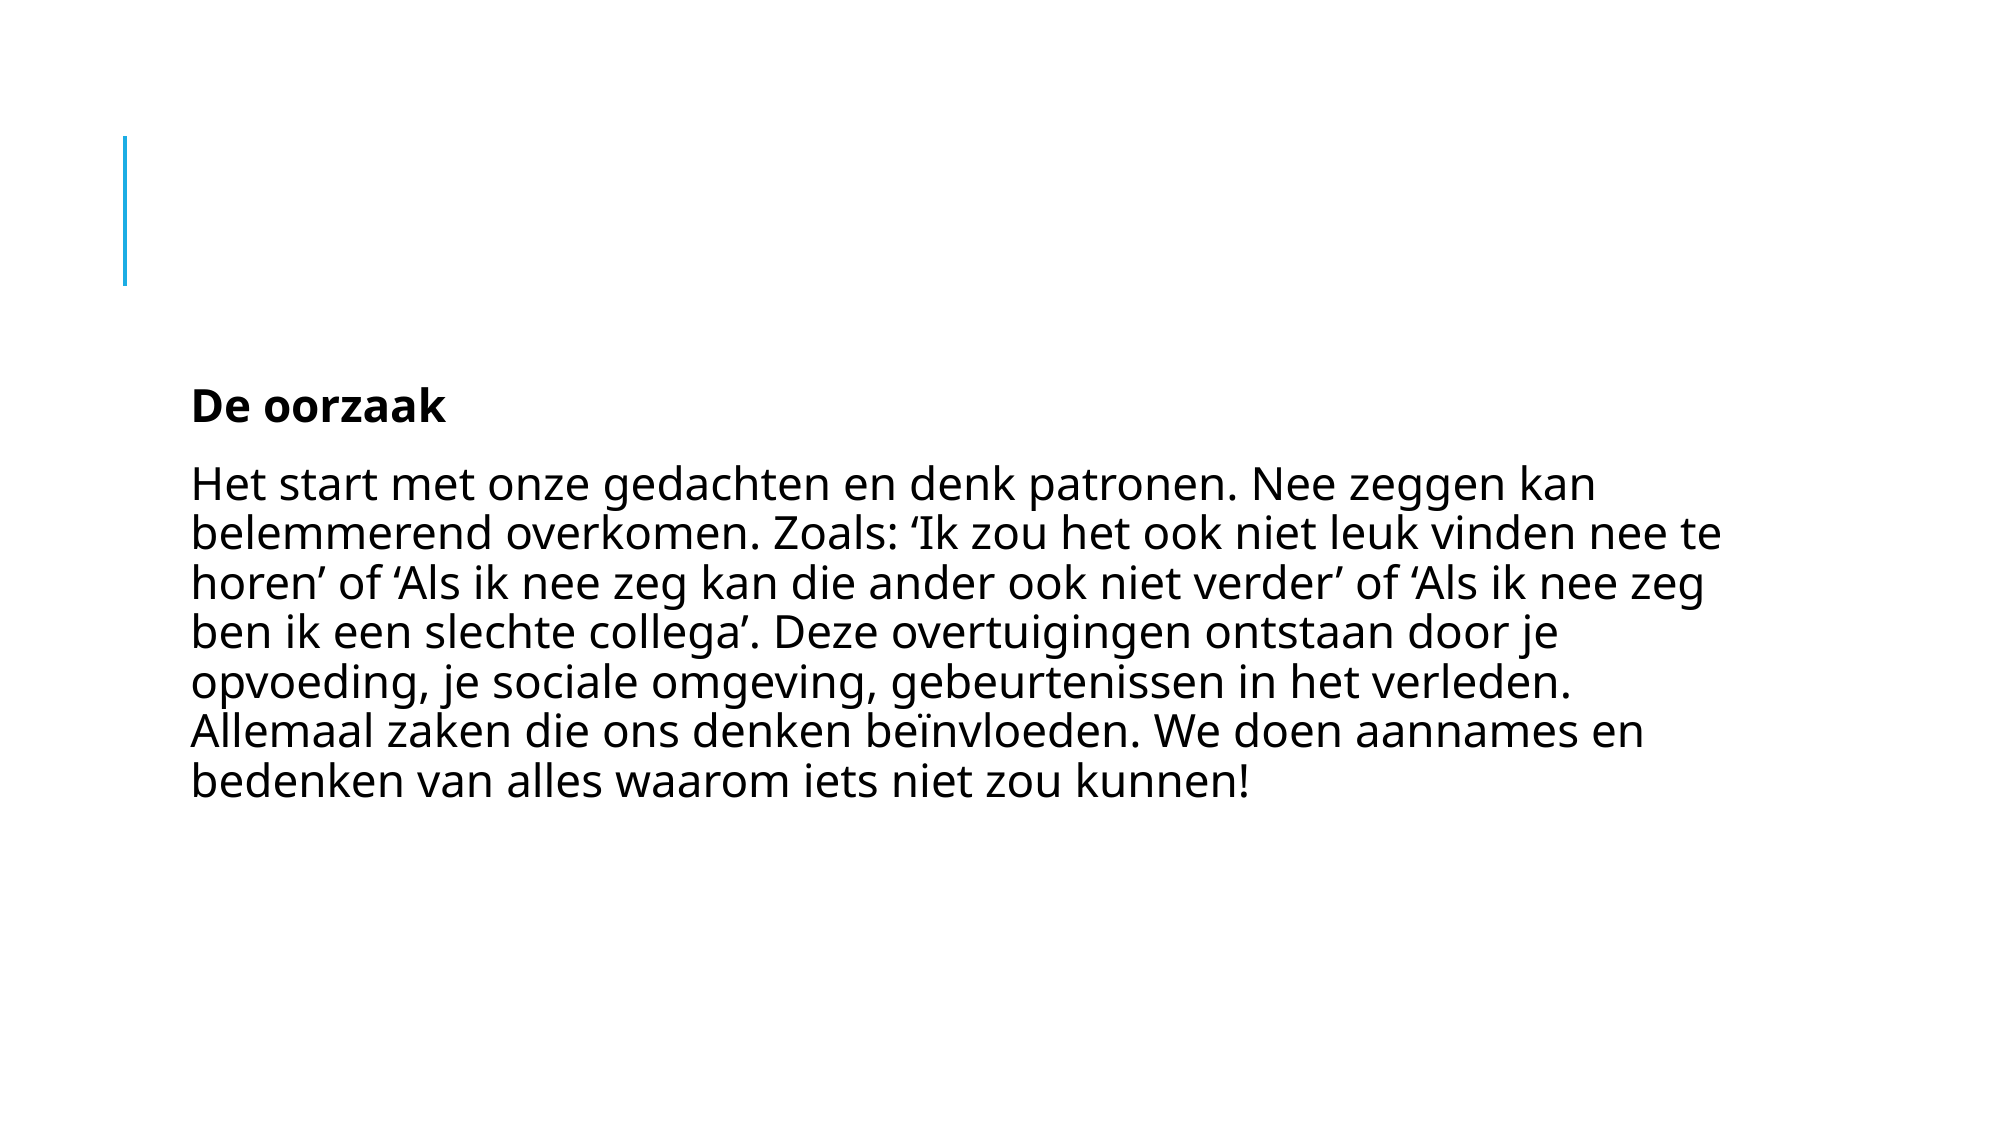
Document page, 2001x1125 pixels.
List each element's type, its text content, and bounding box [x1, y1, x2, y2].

list De oorzaak Het start met onze gedachten en denk patronen. Nee zeggen kan belemmerend overkomen. Zoals: ‘Ik zou het ook niet leuk vinden nee te horen’ of ‘Als ik nee zeg kan die ander ook niet verder’ of ‘Als ik nee zeg ben ik een slechte collega’. Deze overtuigingen ontstaan door je opvoeding, je sociale omgeving, gebeurtenissen in het verleden. Allemaal zaken die ons denken beïnvloeden. We doen aannames en bedenken van alles waarom iets niet zou kunnen! [168, 375, 1763, 1035]
